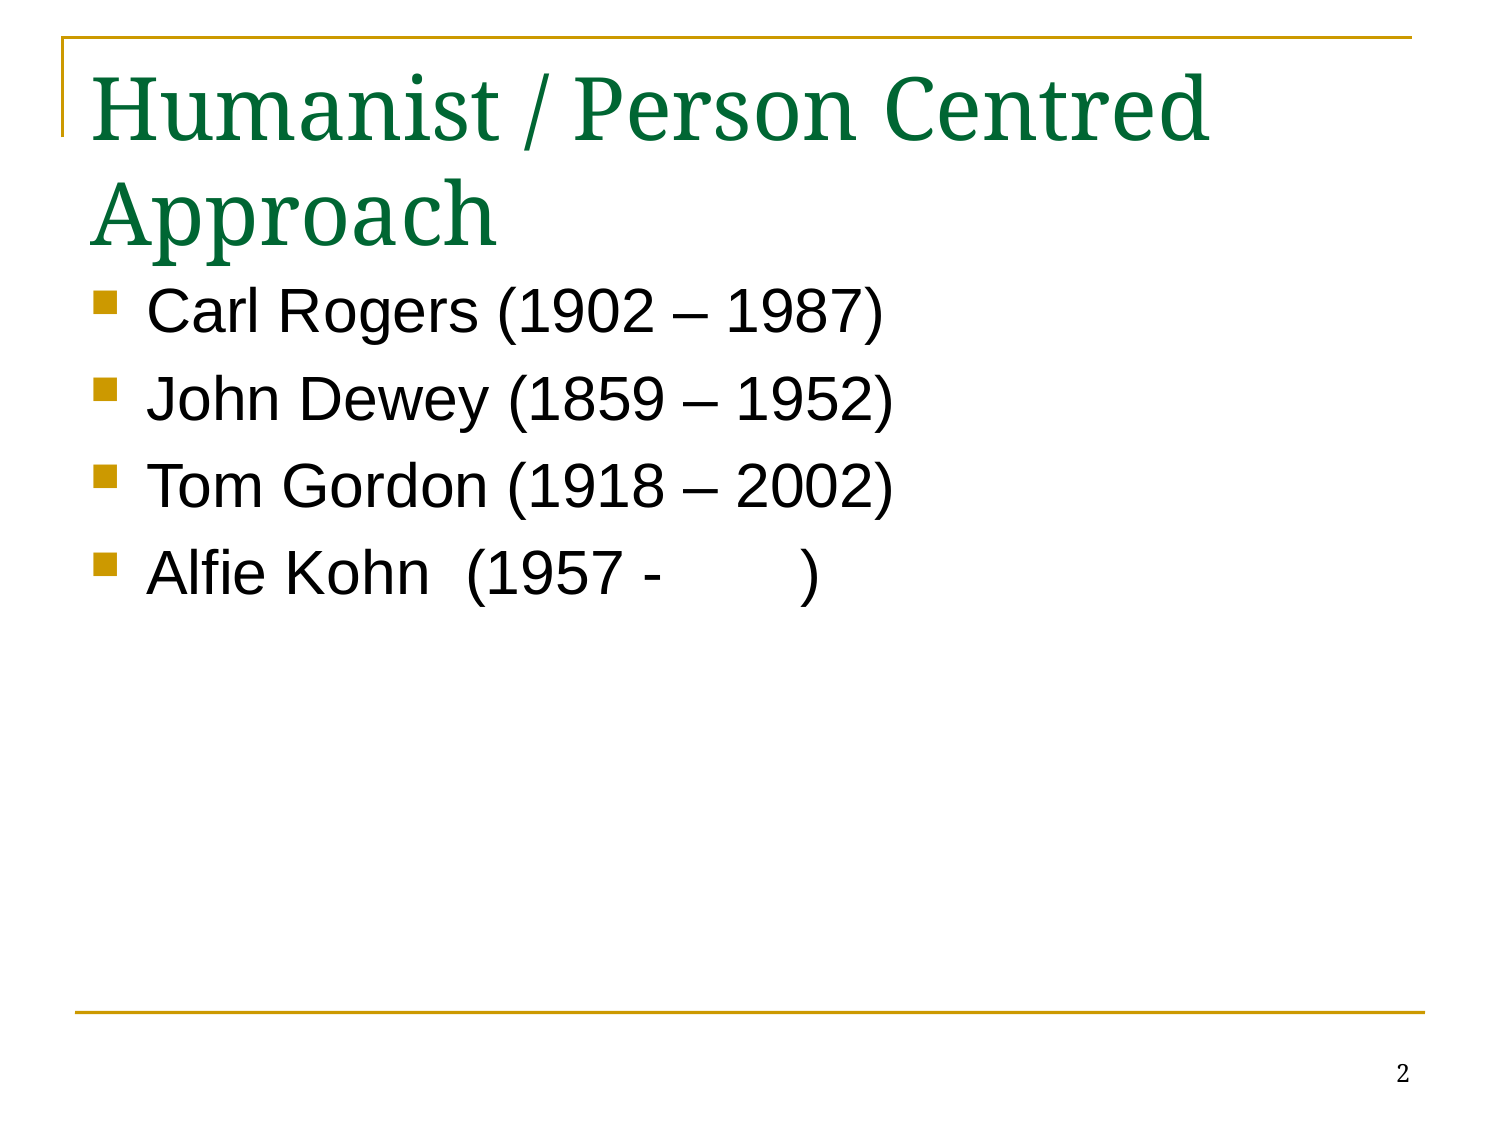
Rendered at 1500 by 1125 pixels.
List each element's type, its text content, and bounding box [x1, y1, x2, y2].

title Humanist / Person Centred Approach [74, 45, 1426, 233]
list Carl Rogers (1902 – 1987) John Dewey (1859 – 1952) Tom Gordon (1918 – 2002) Alfie Kohn (1957 - ) [74, 262, 1426, 1006]
slide_number 2 [1074, 1023, 1426, 1100]
